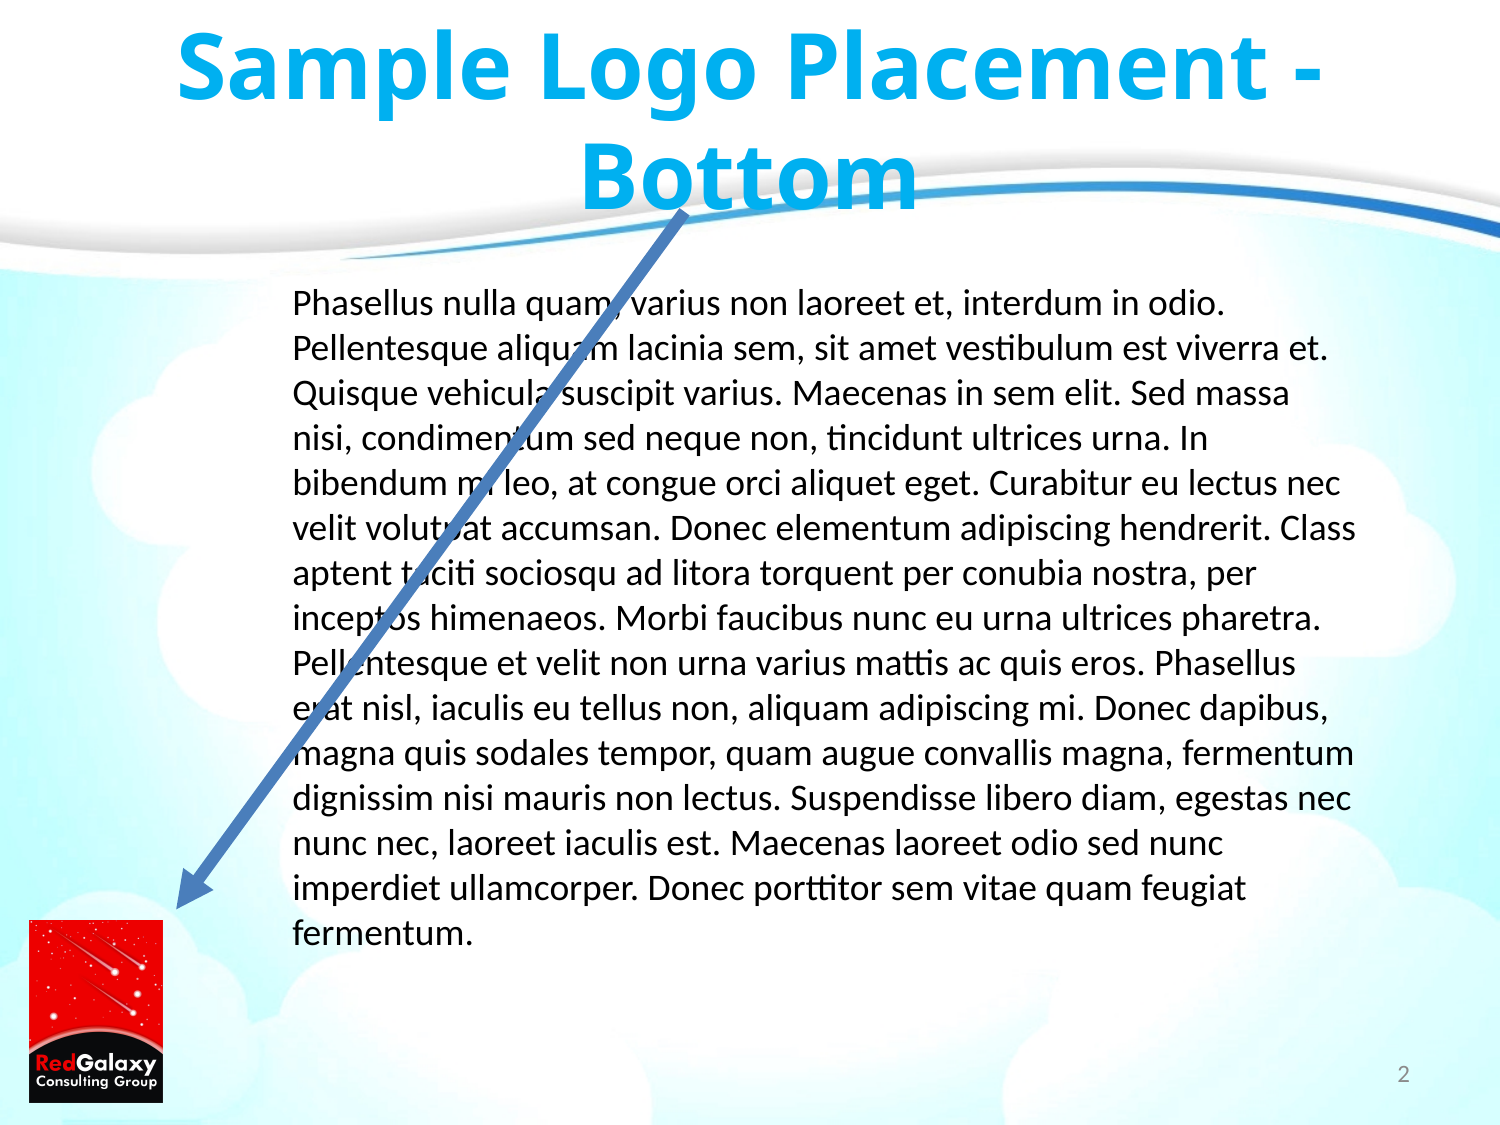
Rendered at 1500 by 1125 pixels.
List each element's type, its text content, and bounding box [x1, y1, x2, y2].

slide_number 2 [1074, 1042, 1425, 1103]
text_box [175, 211, 685, 910]
picture [0, 0, 1500, 1125]
text_box Phasellus nulla quam, varius non laoreet et, interdum in odio. Pellentesque aliquam lacinia sem, sit amet vestibulum est viverra et. Quisque vehicula suscipit varius. Maecenas in sem elit. Sed massa nisi, condimentum sed neque non, tincidunt ultrices urna. In bibendum mi leo, at congue orci aliquet eget. Curabitur eu lectus nec velit volutpat accumsan. Donec elementum adipiscing hendrerit. Class aptent taciti sociosqu ad litora torquent per conubia nostra, per inceptos himenaeos. Morbi faucibus nunc eu urna ultrices pharetra. Pellentesque et velit non urna varius mattis ac quis eros. Phasellus erat nisl, iaculis eu tellus non, aliquam adipiscing mi. Donec dapibus, magna quis sodales tempor, quam augue convallis magna, fermentum dignissim nisi mauris non lectus. Suspendisse libero diam, egestas nec nunc nec, laoreet iaculis est. Maecenas laoreet odio sed nunc imperdiet ullamcorper. Donec porttitor sem vitae quam feugiat fermentum. [277, 270, 1375, 961]
text_box Sample Logo Placement - Bottom [74, 24, 1425, 212]
